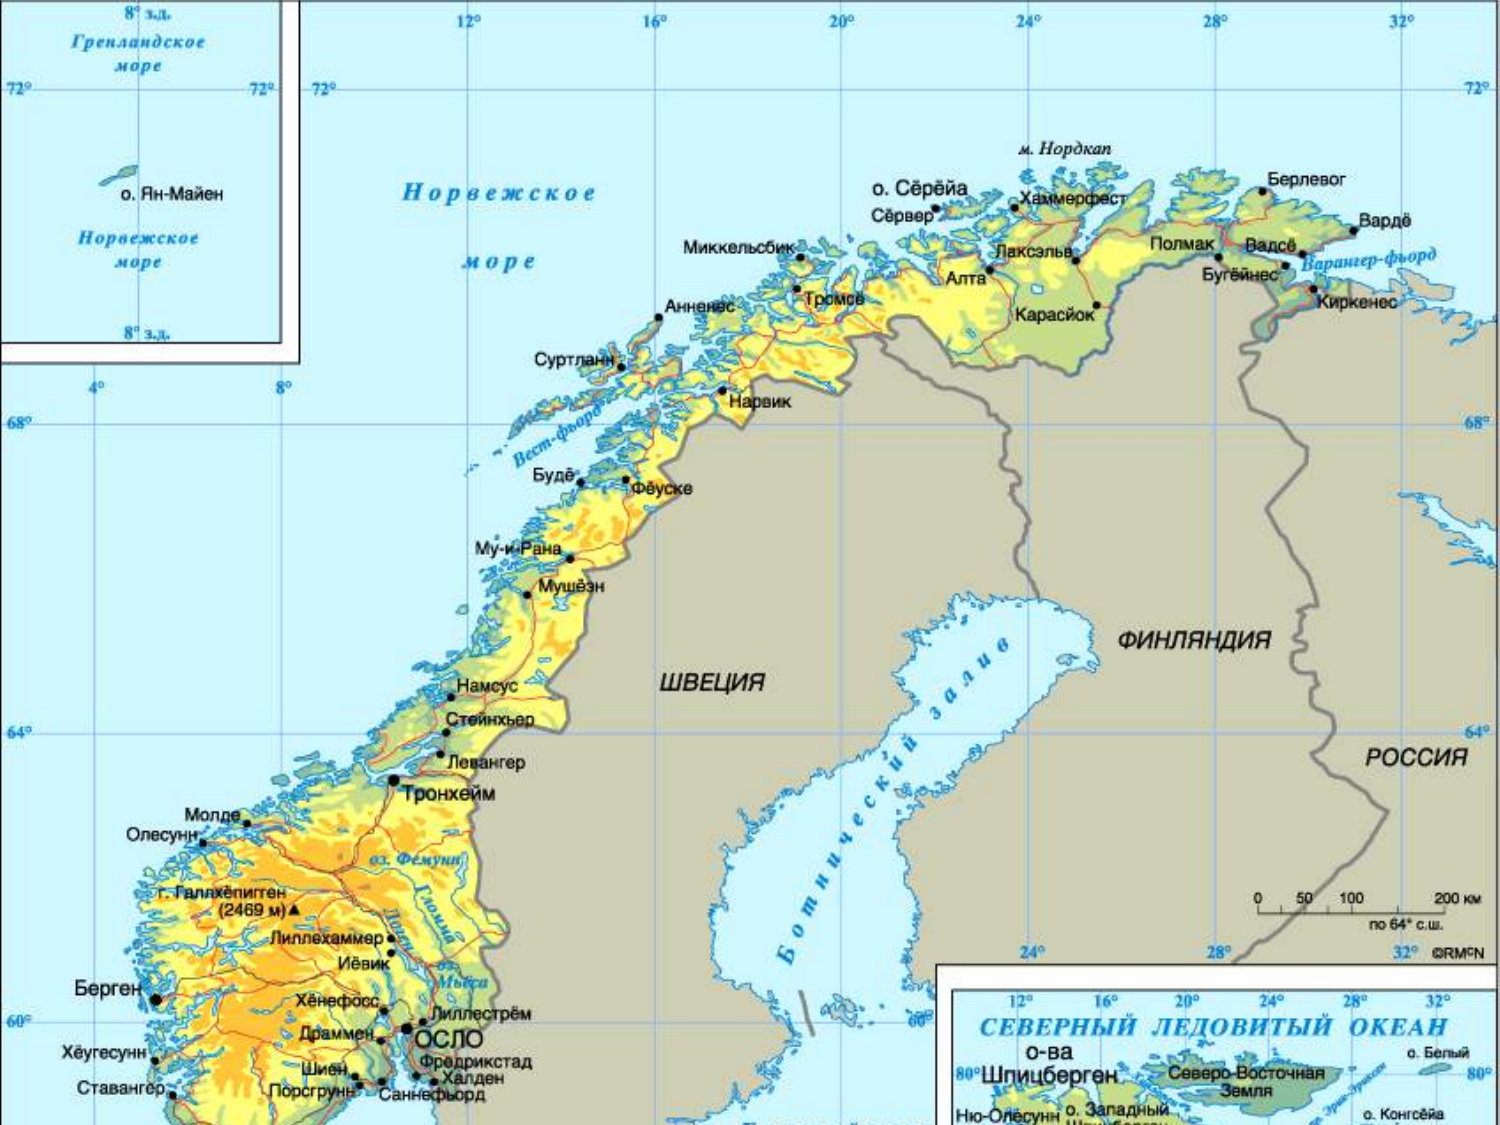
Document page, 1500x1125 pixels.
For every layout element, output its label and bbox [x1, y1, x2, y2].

list [0, 0, 1500, 1125]
